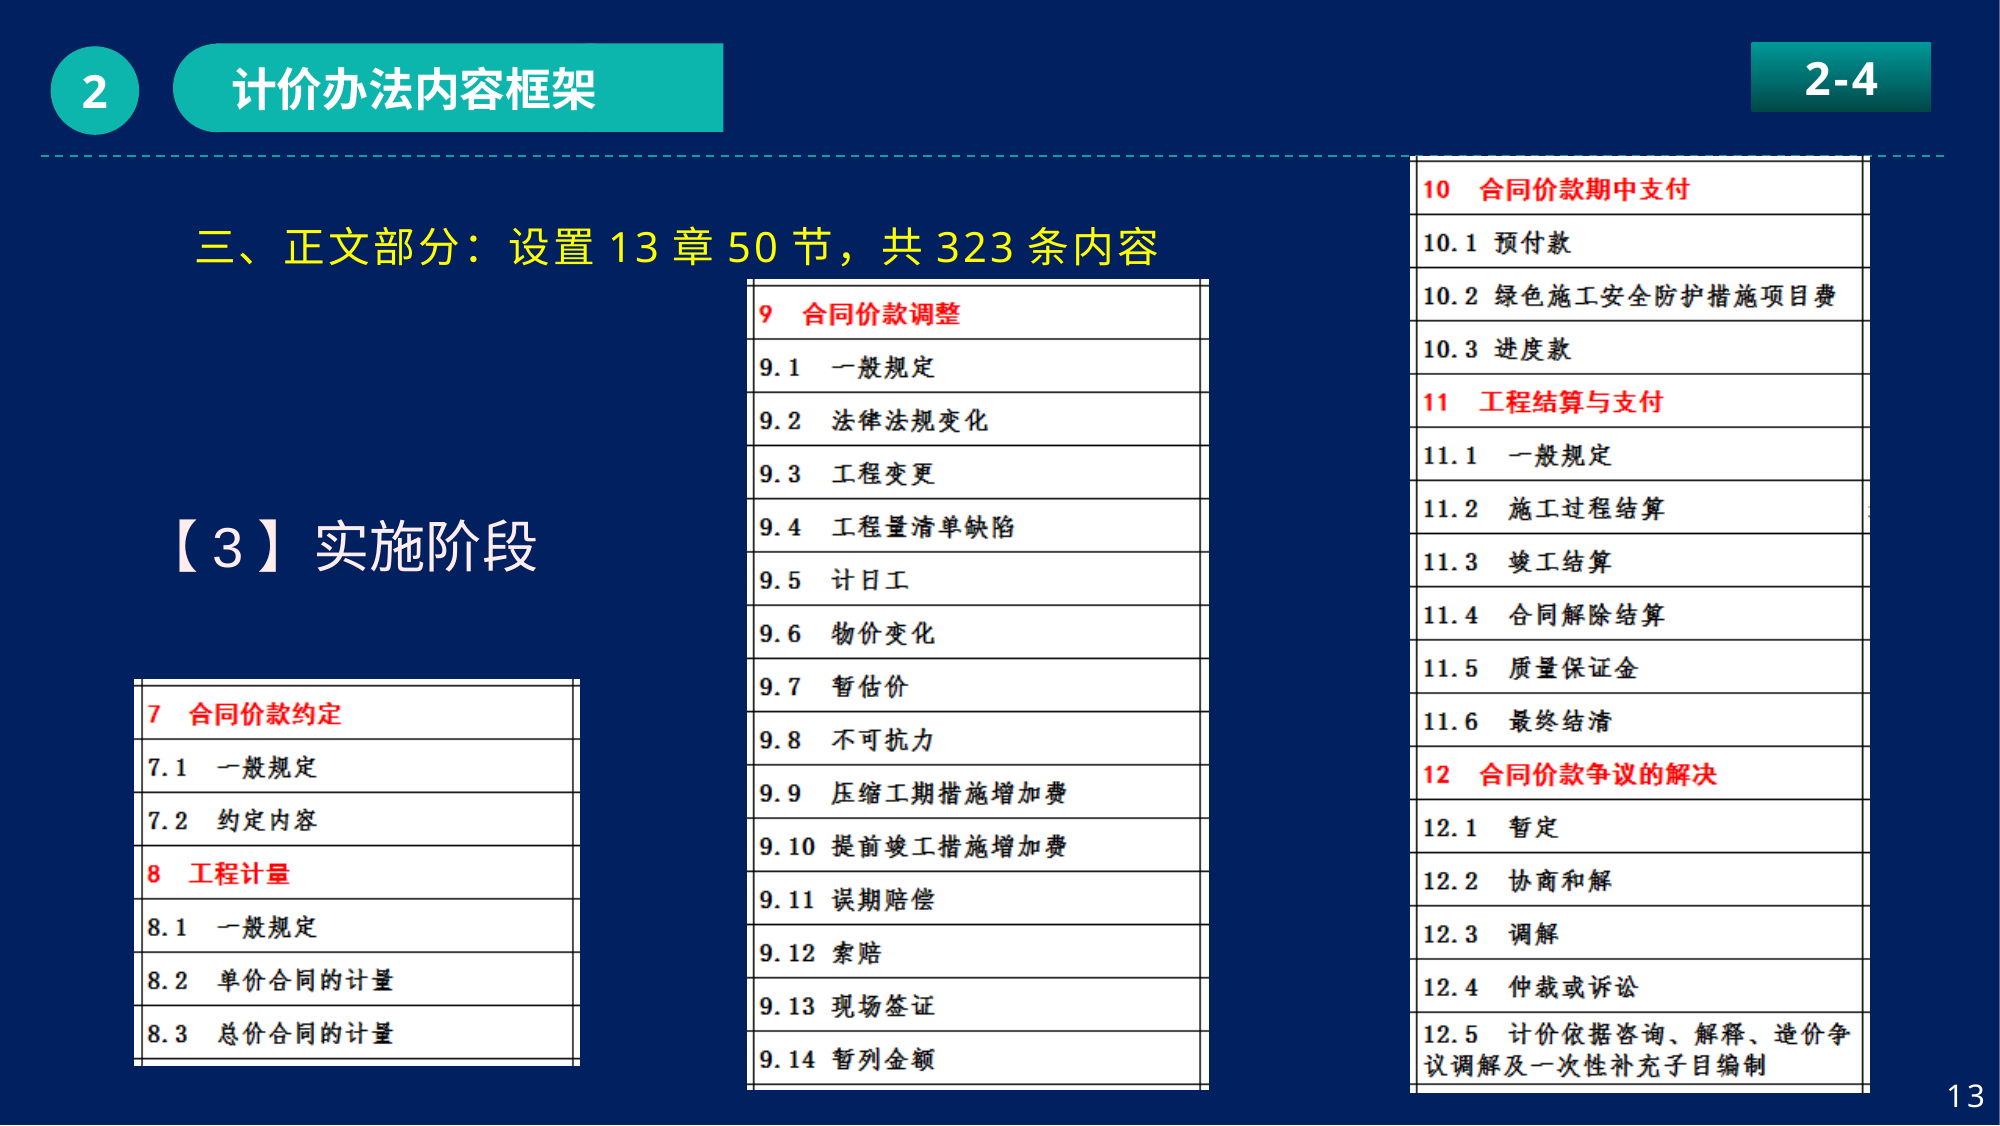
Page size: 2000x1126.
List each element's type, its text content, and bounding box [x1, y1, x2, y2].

text_box 三、正文部分：设置13章50节，共323条内容 [179, 164, 1409, 279]
picture [1409, 156, 1870, 1093]
text_box 【3】实施阶段 [128, 504, 553, 586]
picture [134, 679, 580, 1066]
text_box 13 [1905, 1065, 2000, 1126]
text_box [40, 43, 1950, 157]
picture [747, 279, 1209, 1090]
